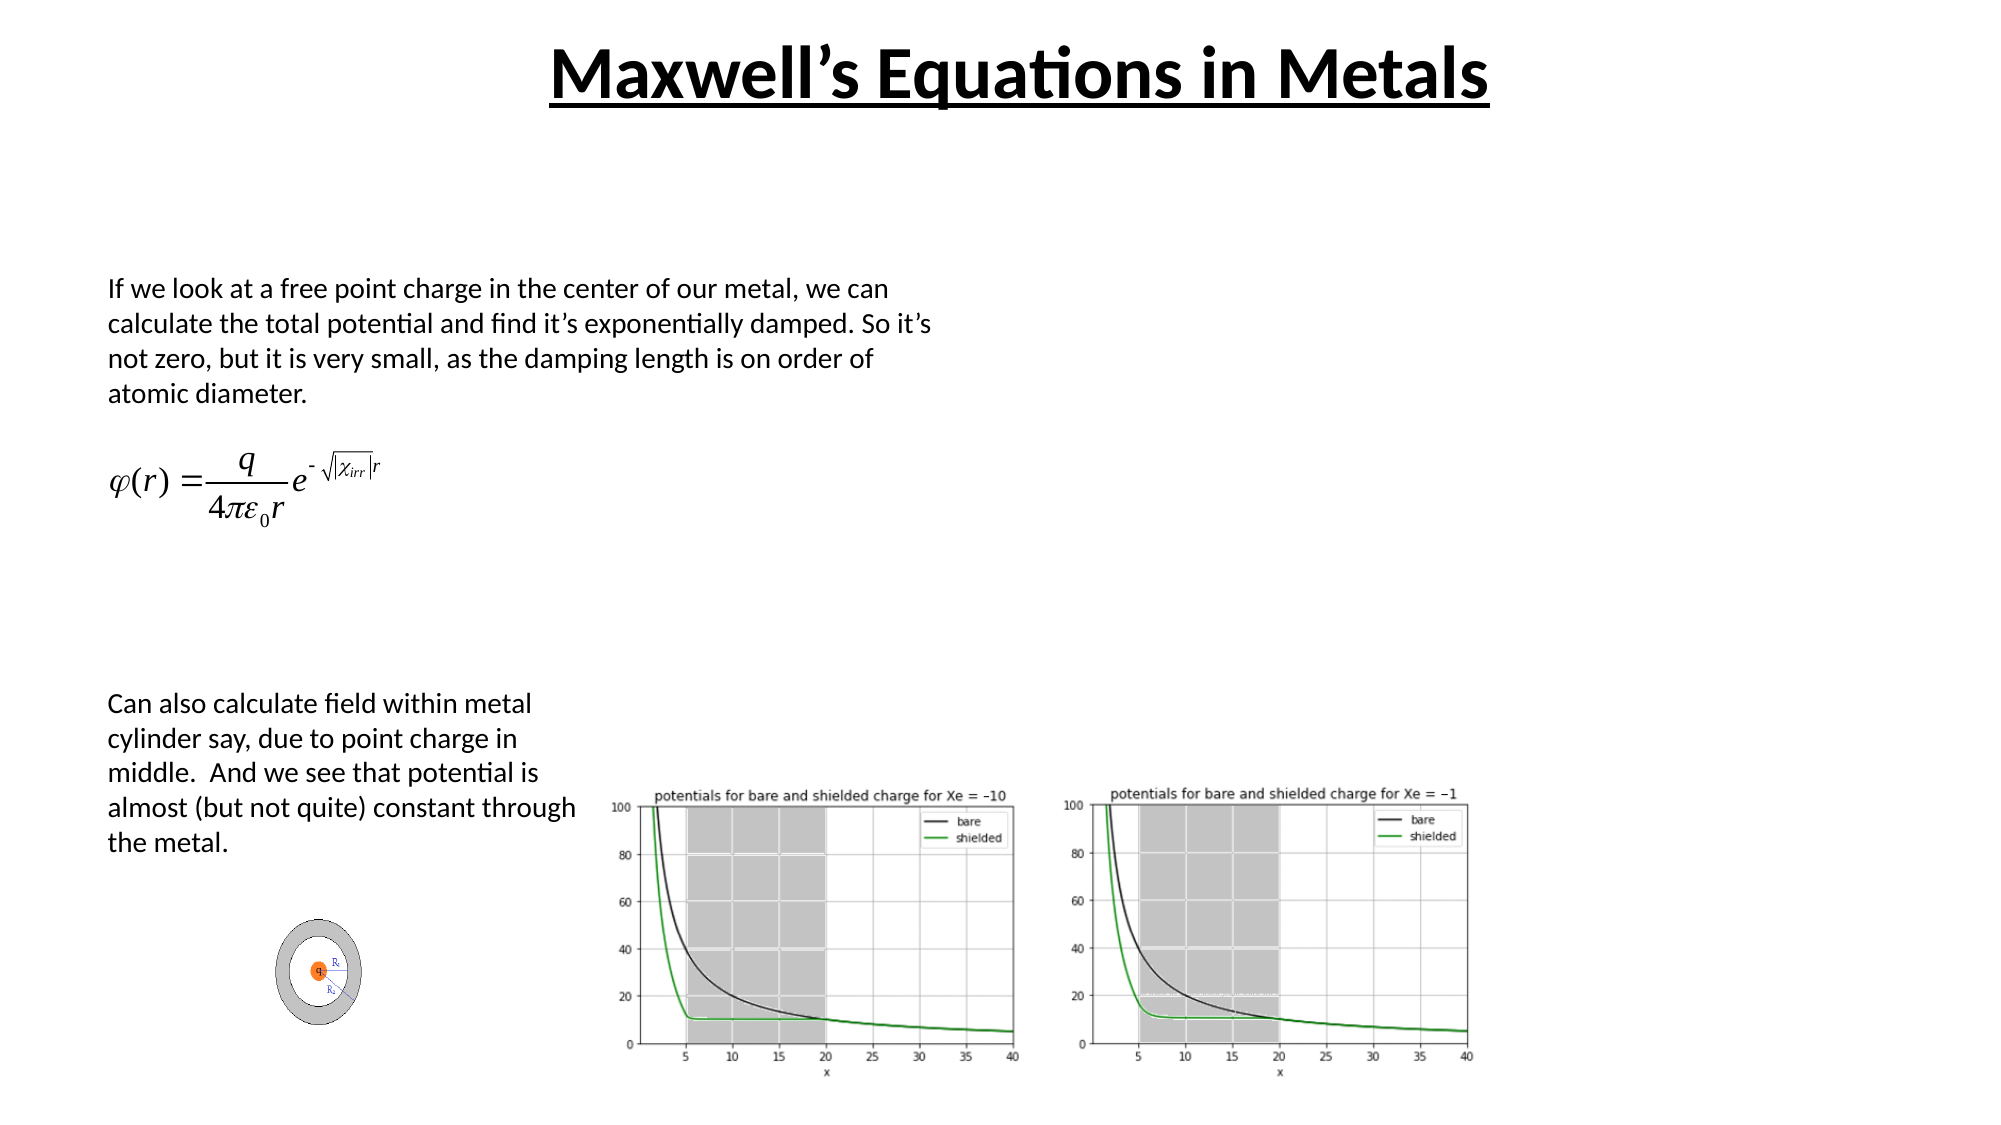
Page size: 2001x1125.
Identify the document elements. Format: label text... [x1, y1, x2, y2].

text_box Can also calculate field within metal cylinder say, due to point charge in middle. And we see that potential is almost (but not quite) constant through the metal. [93, 676, 592, 867]
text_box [104, 436, 388, 535]
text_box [607, 752, 1517, 1081]
title Maxwell’s Equations in Metals [458, 11, 1581, 123]
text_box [229, 872, 424, 1063]
text_box If we look at a free point charge in the center of our metal, we can calculate the total potential and find it’s exponentially damped. So it’s not zero, but it is very small, as the damping length is on order of atomic diameter. [93, 262, 964, 417]
